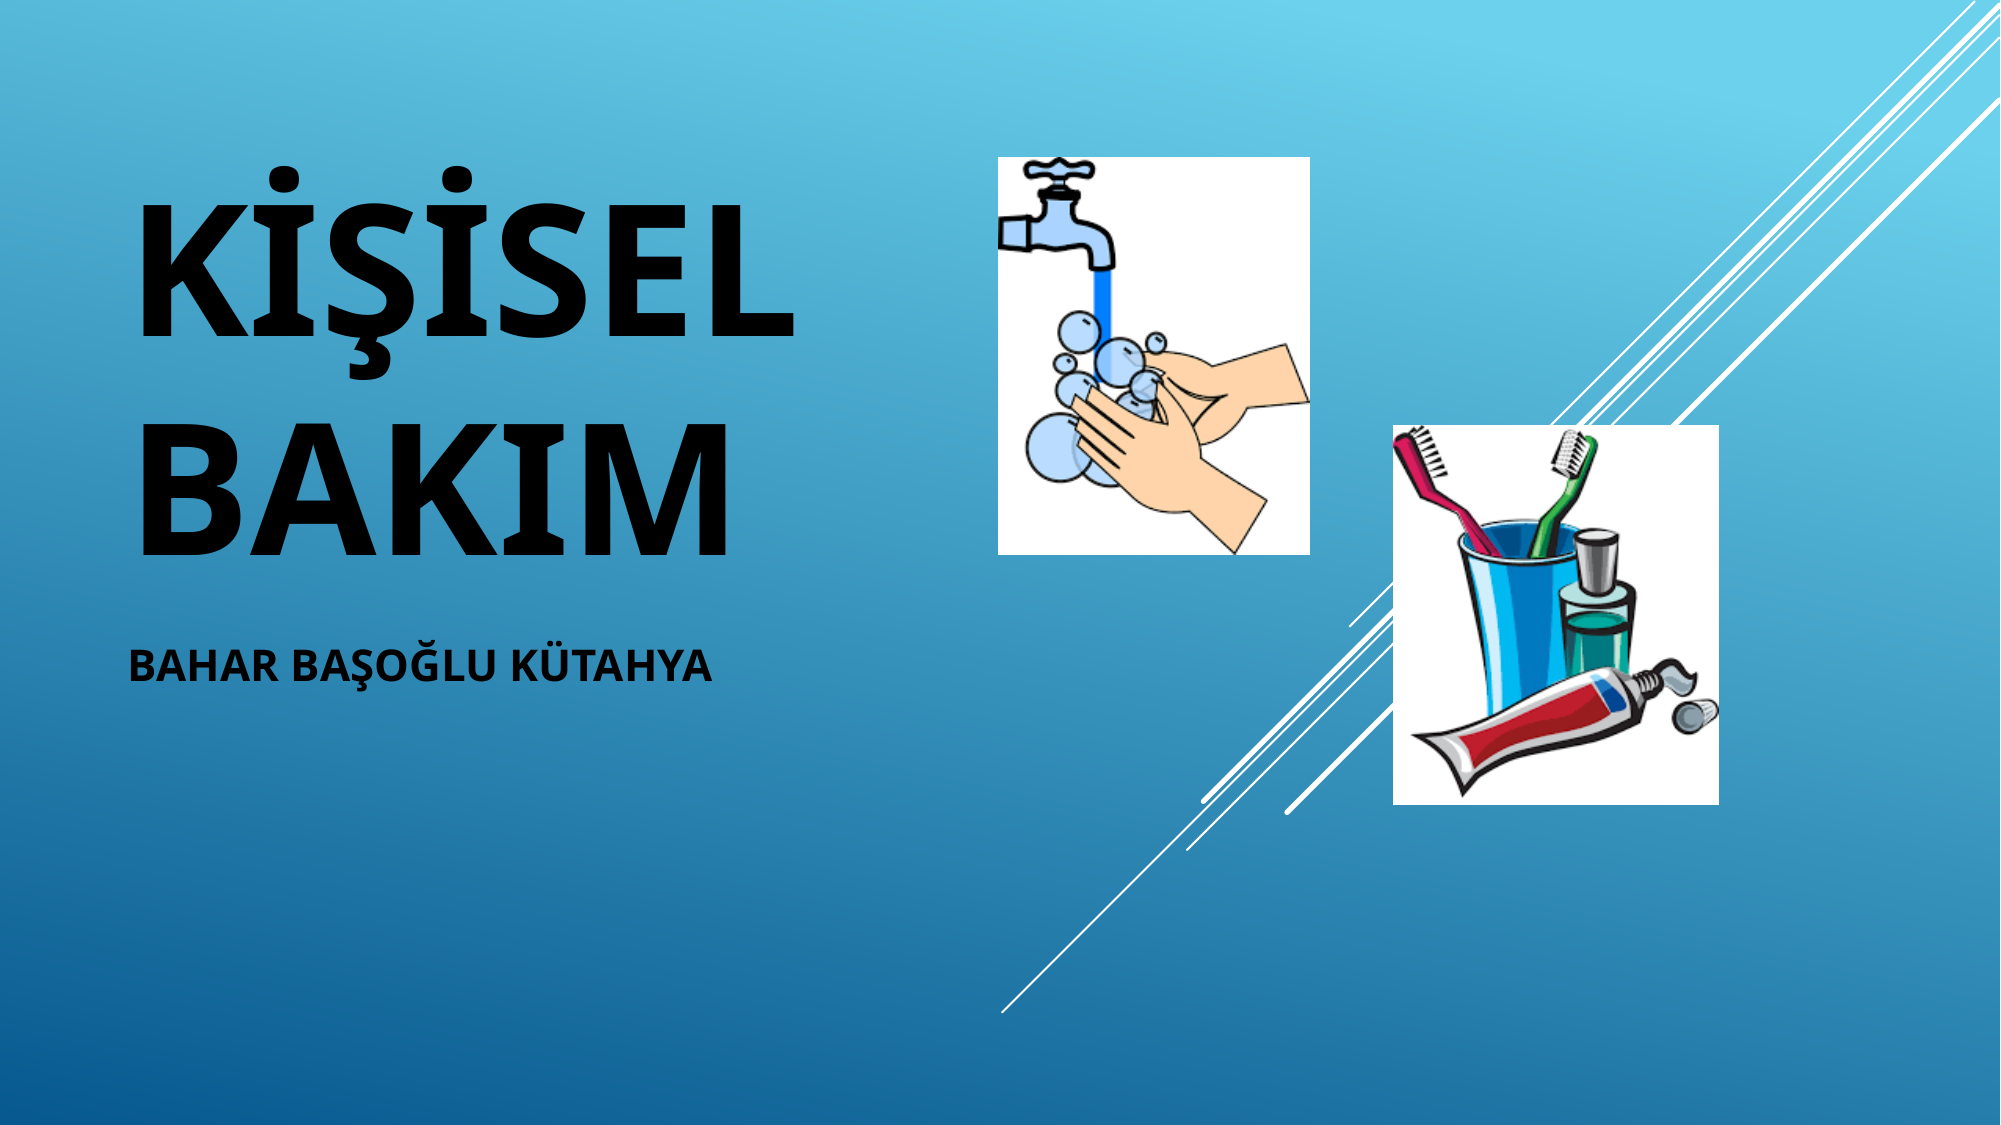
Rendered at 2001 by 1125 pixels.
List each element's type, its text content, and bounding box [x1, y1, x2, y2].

picture [998, 157, 1310, 555]
title Kişisel bakım [112, 112, 1425, 600]
subtitle BAHAR BAŞOĞLU KÜTAHYA [112, 630, 753, 721]
picture [1393, 425, 1719, 806]
